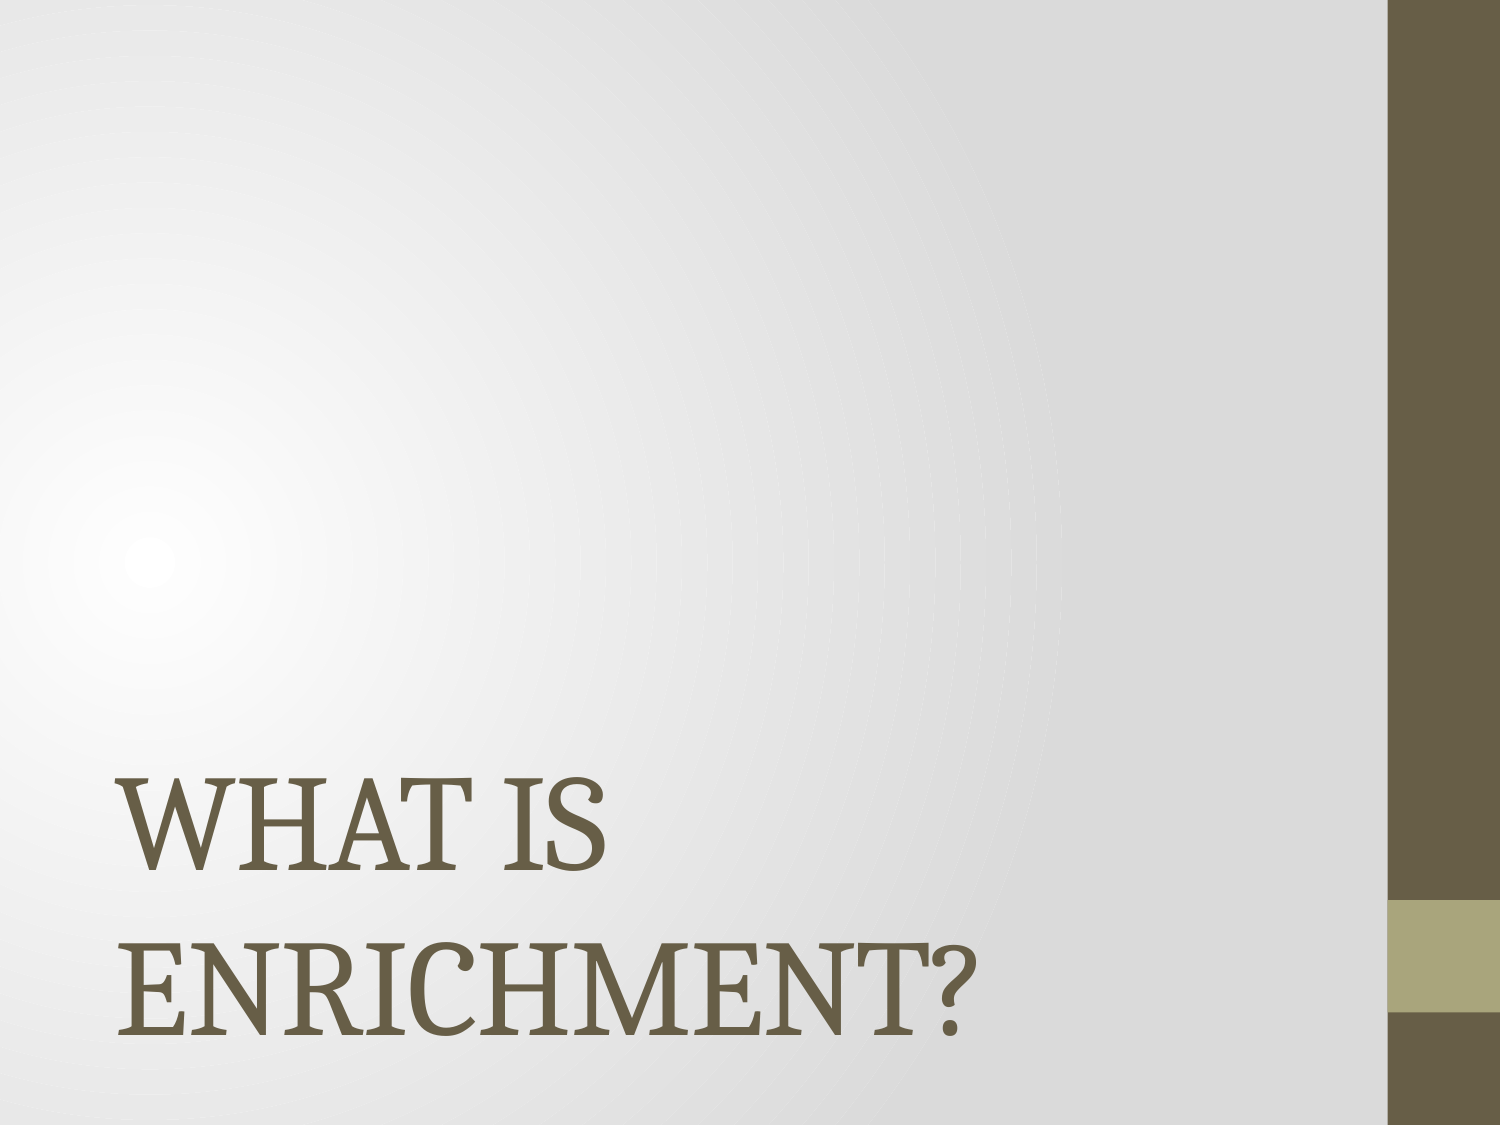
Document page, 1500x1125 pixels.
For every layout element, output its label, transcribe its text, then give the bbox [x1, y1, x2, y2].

title What is enrichment? [99, 725, 1357, 917]
